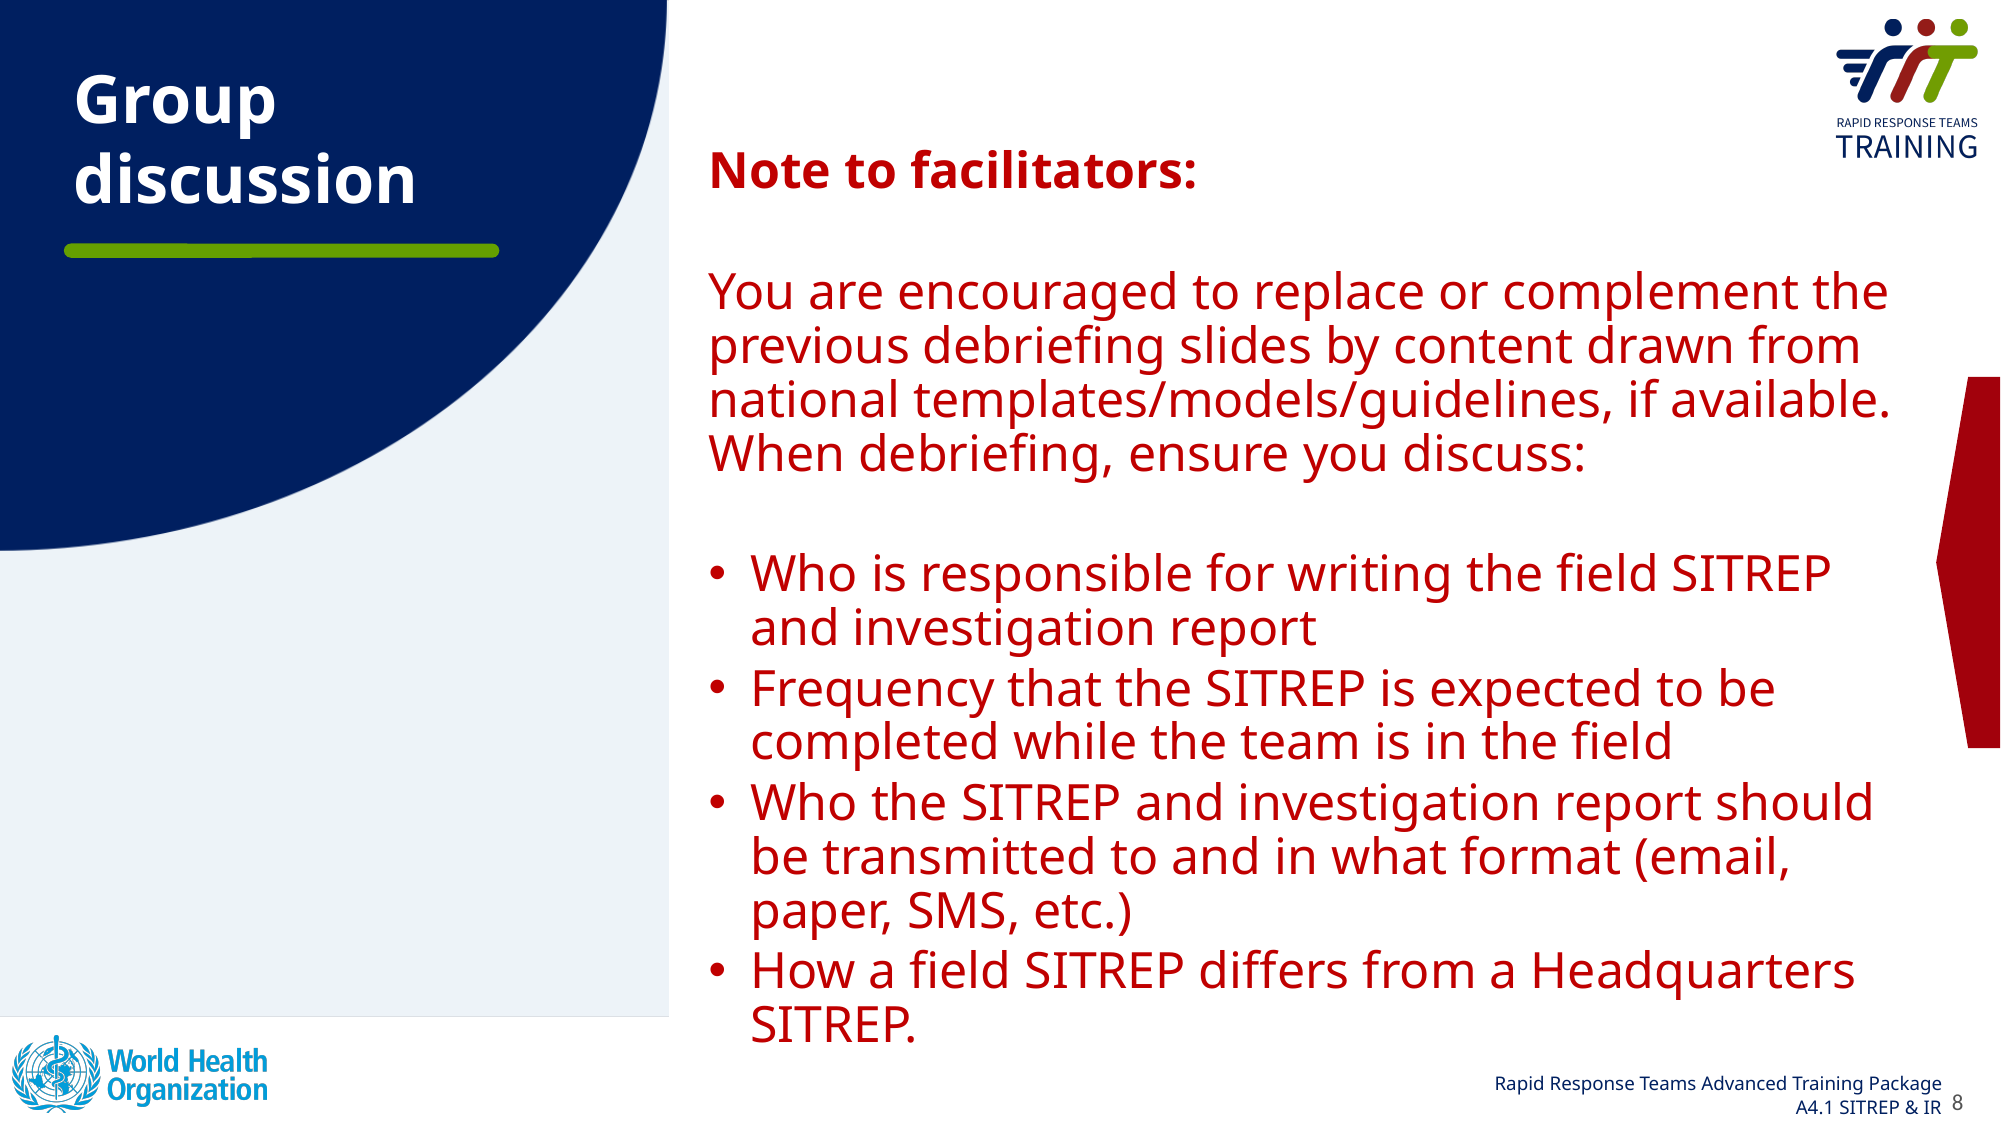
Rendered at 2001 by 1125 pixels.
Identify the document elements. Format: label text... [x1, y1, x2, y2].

picture [12, 1035, 267, 1113]
picture [12, 1083, 48, 1113]
list Note to facilitators: You are encouraged to replace or complement the previous debriefing slides by content drawn from national templates/models/guidelines, if available. When debriefing, ensure you discuss: Who is responsible for writing the field SITREP and investigation report Frequency that the SITREP is expected to be completed while the team is in the field Who the SITREP and investigation report should be transmitted to and in what format (email, paper, SMS, etc.) How a field SITREP differs from a Headquarters SITREP. [700, 137, 1937, 1049]
text_box Group discussion [65, 49, 531, 225]
picture [58, 1050, 64, 1058]
picture [0, 0, 669, 1018]
slide_number 8 [1882, 1049, 1916, 1092]
picture [1835, 19, 1978, 167]
